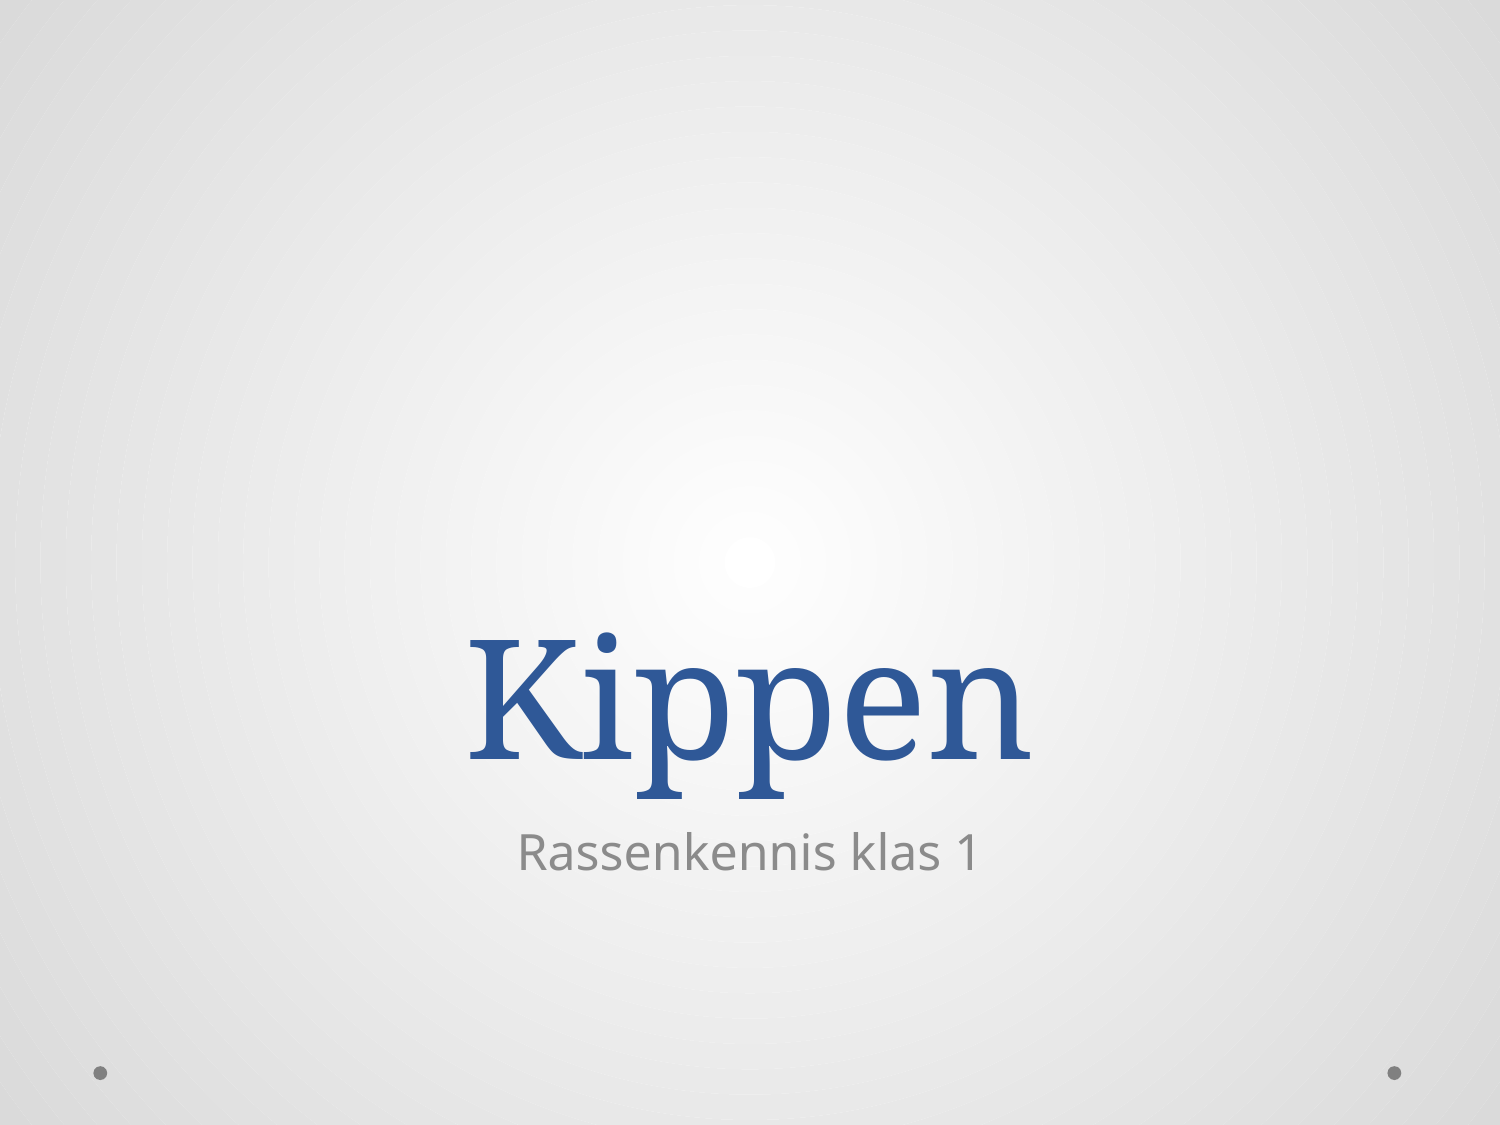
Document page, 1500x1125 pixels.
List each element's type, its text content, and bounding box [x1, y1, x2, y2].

title Kippen [112, 99, 1388, 800]
subtitle Rassenkennis klas 1 [225, 812, 1275, 1013]
